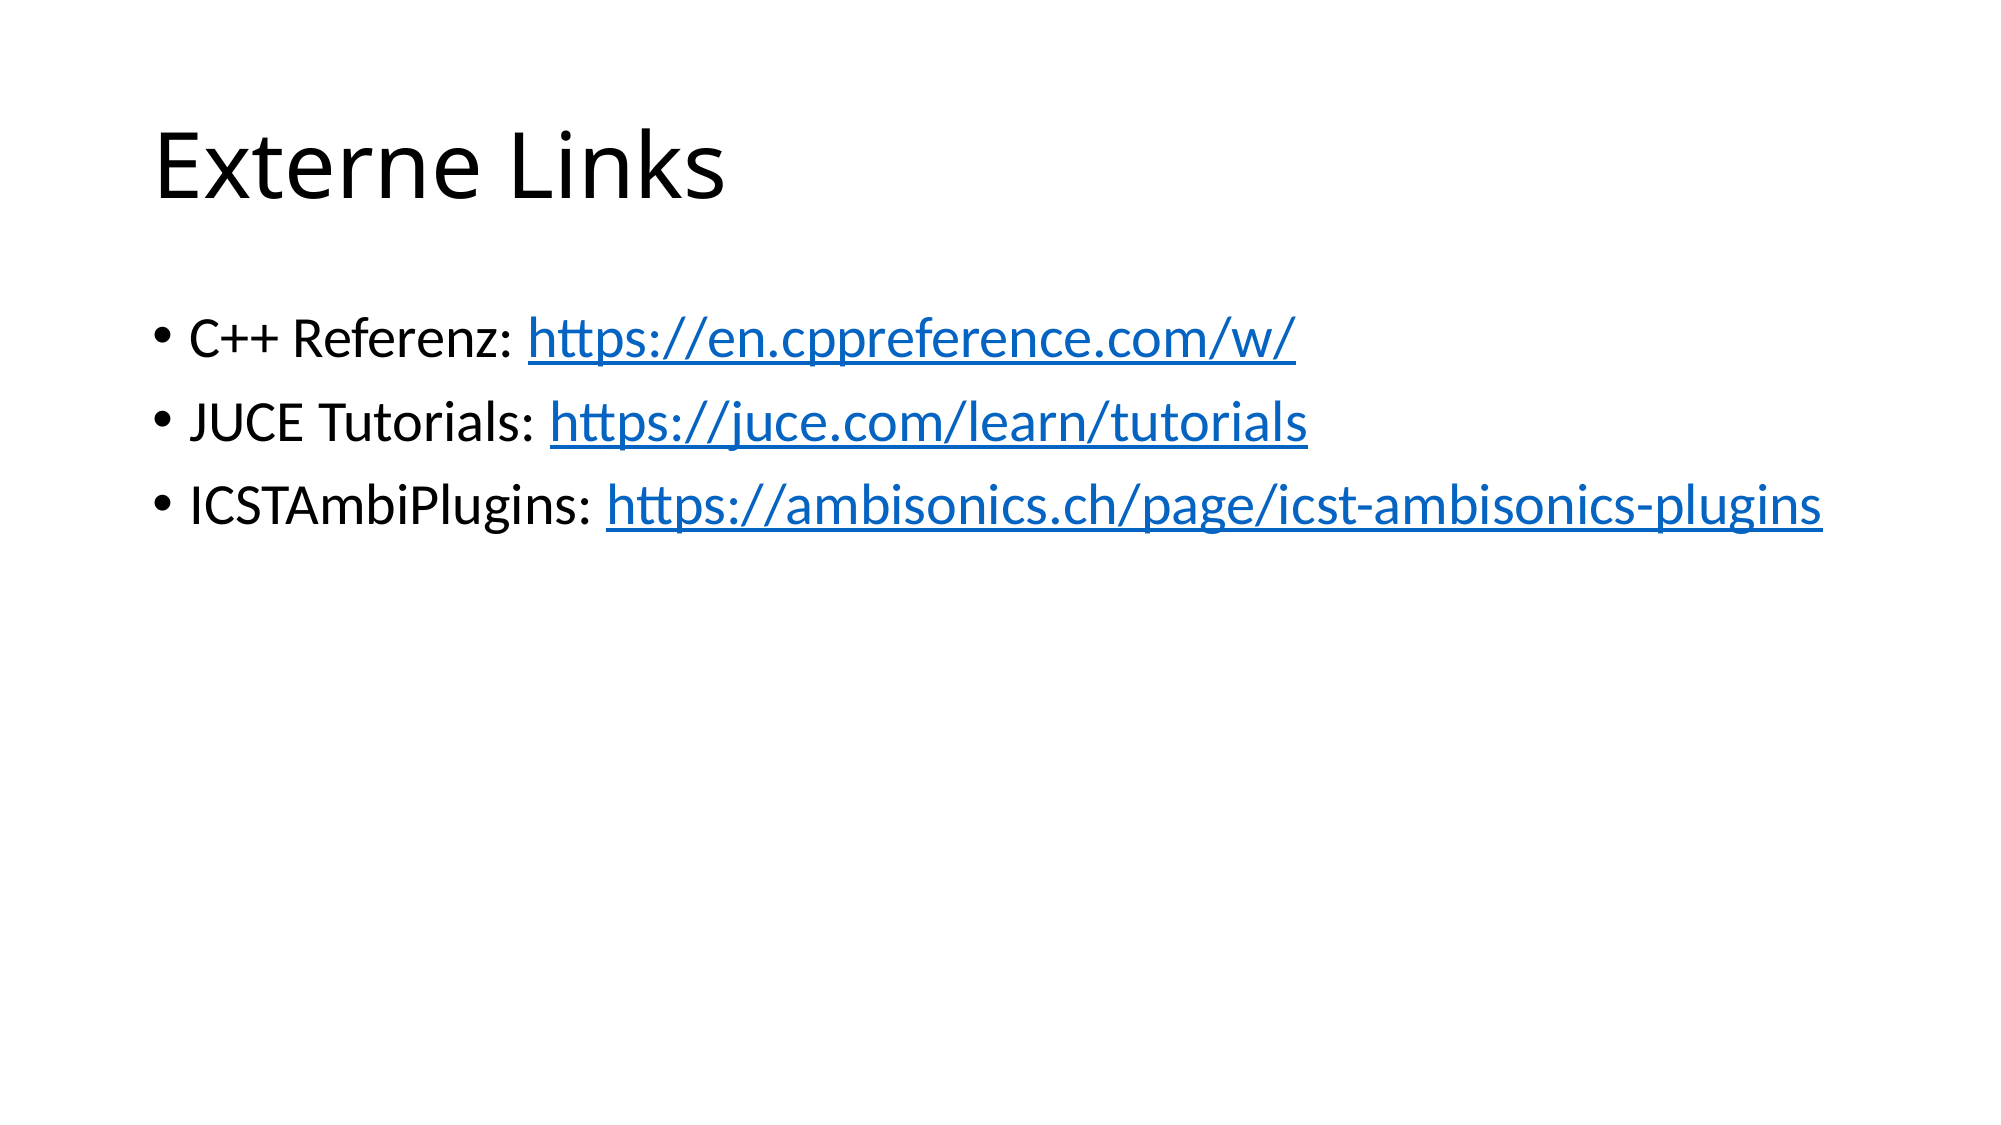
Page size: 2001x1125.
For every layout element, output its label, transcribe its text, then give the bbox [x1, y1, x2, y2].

list C++ Referenz: https://en.cppreference.com/w/ JUCE Tutorials: https://juce.com/learn/tutorials ICSTAmbiPlugins: https://ambisonics.ch/page/icst-ambisonics-plugins [137, 299, 1863, 1014]
title Externe Links [137, 59, 1863, 278]
